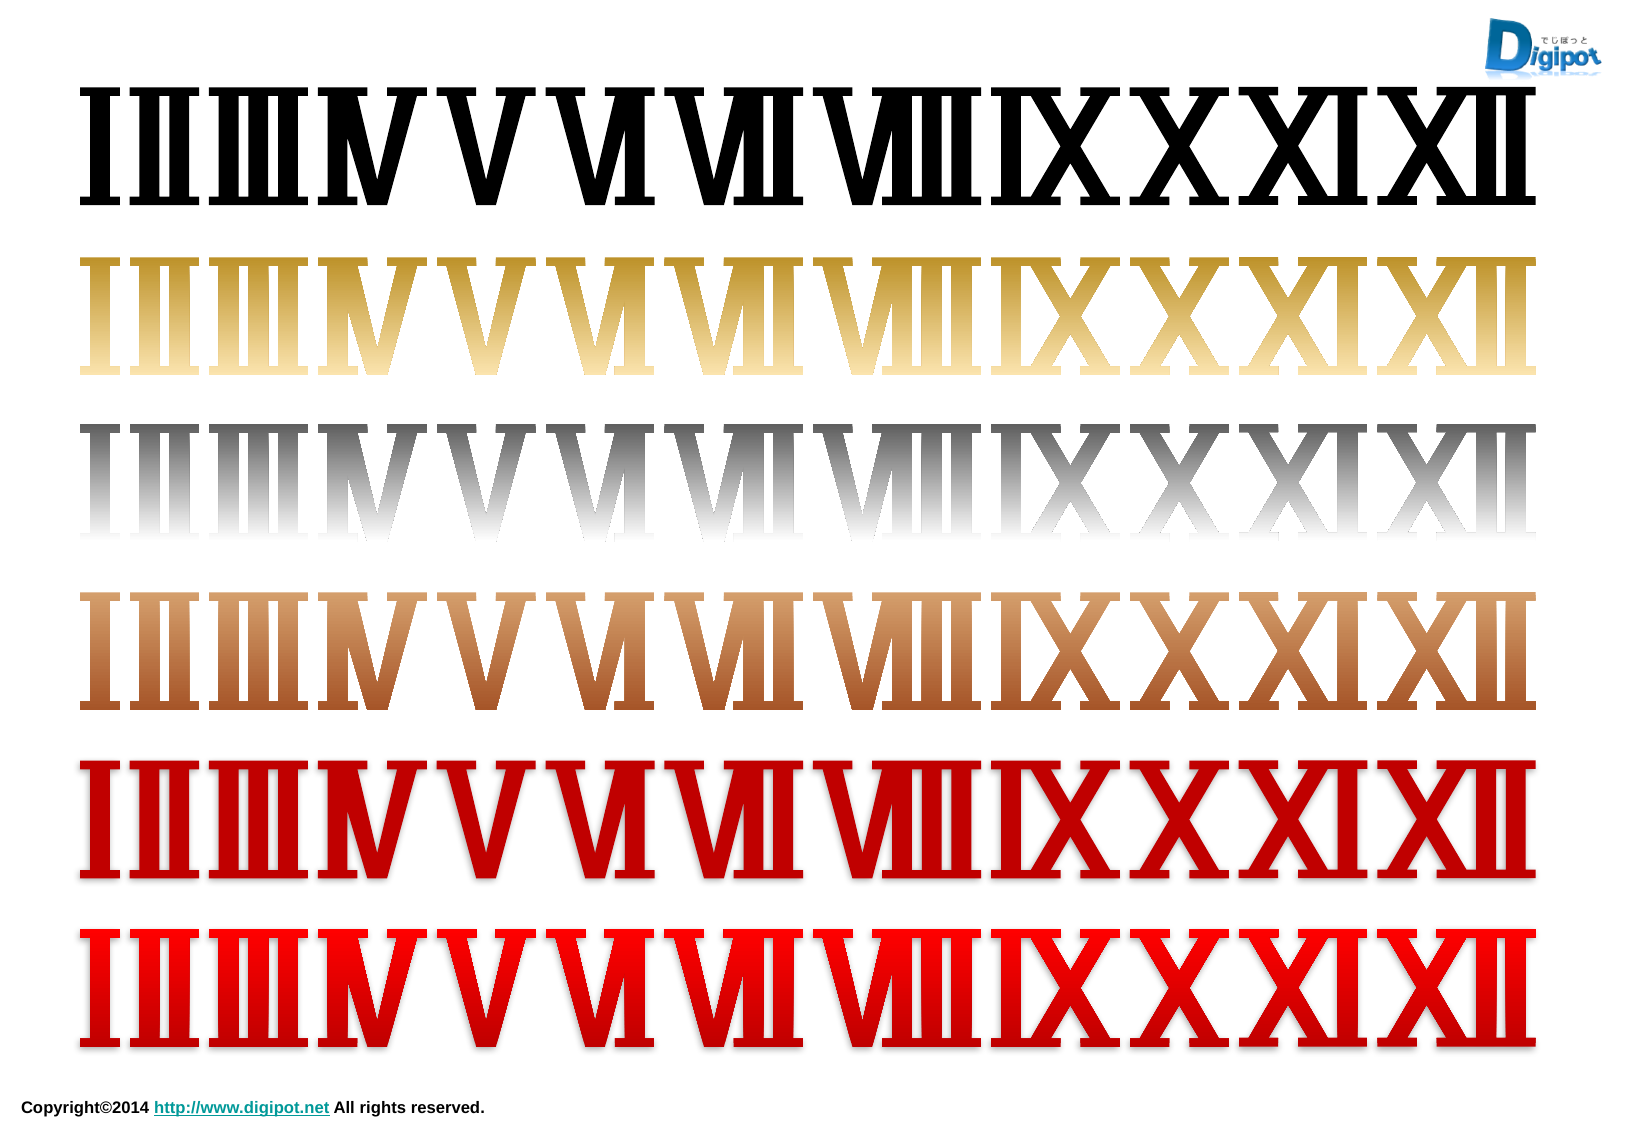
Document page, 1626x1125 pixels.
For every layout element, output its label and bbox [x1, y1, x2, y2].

text_box [991, 760, 1120, 879]
text_box [663, 928, 804, 1048]
text_box [436, 87, 536, 206]
text_box [1238, 760, 1368, 879]
text_box [1237, 927, 1369, 1048]
text_box [1377, 760, 1536, 879]
text_box [435, 928, 537, 1048]
text_box [129, 592, 200, 711]
text_box [80, 87, 120, 206]
text_box [129, 424, 200, 542]
text_box [208, 87, 308, 206]
text_box [812, 257, 982, 376]
text_box [317, 87, 427, 206]
text_box [1377, 592, 1536, 710]
text_box [664, 424, 804, 542]
text_box [812, 592, 982, 711]
text_box [1129, 424, 1229, 542]
text_box [1129, 760, 1229, 879]
text_box [129, 87, 200, 206]
text_box [812, 87, 982, 206]
text_box [545, 257, 655, 376]
text_box [1129, 87, 1229, 206]
text_box [1129, 592, 1229, 711]
text_box [1377, 423, 1536, 542]
text_box [80, 257, 120, 376]
text_box [664, 760, 804, 879]
text_box [129, 928, 200, 1048]
text_box [990, 928, 1121, 1048]
text_box [545, 592, 655, 711]
text_box [1238, 257, 1368, 375]
text_box [545, 424, 655, 542]
text_box [991, 424, 1120, 542]
text_box [664, 592, 804, 711]
text_box [812, 760, 982, 879]
text_box [317, 424, 427, 542]
text_box [1238, 423, 1368, 542]
text_box [544, 928, 656, 1048]
text_box [436, 257, 536, 376]
text_box [208, 760, 308, 879]
text_box [812, 928, 982, 1048]
text_box [991, 592, 1120, 711]
text_box [208, 424, 308, 542]
text_box [1238, 592, 1368, 710]
text_box [545, 87, 655, 206]
text_box [129, 257, 200, 376]
text_box [436, 592, 536, 711]
text_box [317, 592, 427, 711]
text_box [1376, 927, 1537, 1048]
text_box [1128, 928, 1230, 1048]
text_box [80, 424, 120, 542]
text_box [545, 760, 655, 879]
text_box [317, 760, 427, 879]
text_box [991, 257, 1120, 376]
text_box [129, 760, 200, 879]
text_box [812, 424, 982, 542]
text_box [436, 760, 536, 879]
text_box [1377, 86, 1536, 205]
text_box [436, 424, 536, 542]
text_box [664, 257, 804, 376]
text_box [1238, 86, 1368, 205]
text_box [80, 592, 120, 711]
text_box [80, 760, 120, 879]
text_box [208, 592, 308, 711]
text_box [1129, 257, 1229, 376]
text_box [317, 928, 428, 1048]
text_box [317, 257, 427, 376]
text_box [79, 928, 121, 1048]
picture [1485, 18, 1602, 82]
text_box [991, 87, 1120, 206]
text_box [208, 928, 309, 1048]
text_box [208, 257, 308, 376]
text_box [1377, 257, 1536, 375]
text_box [664, 87, 804, 206]
